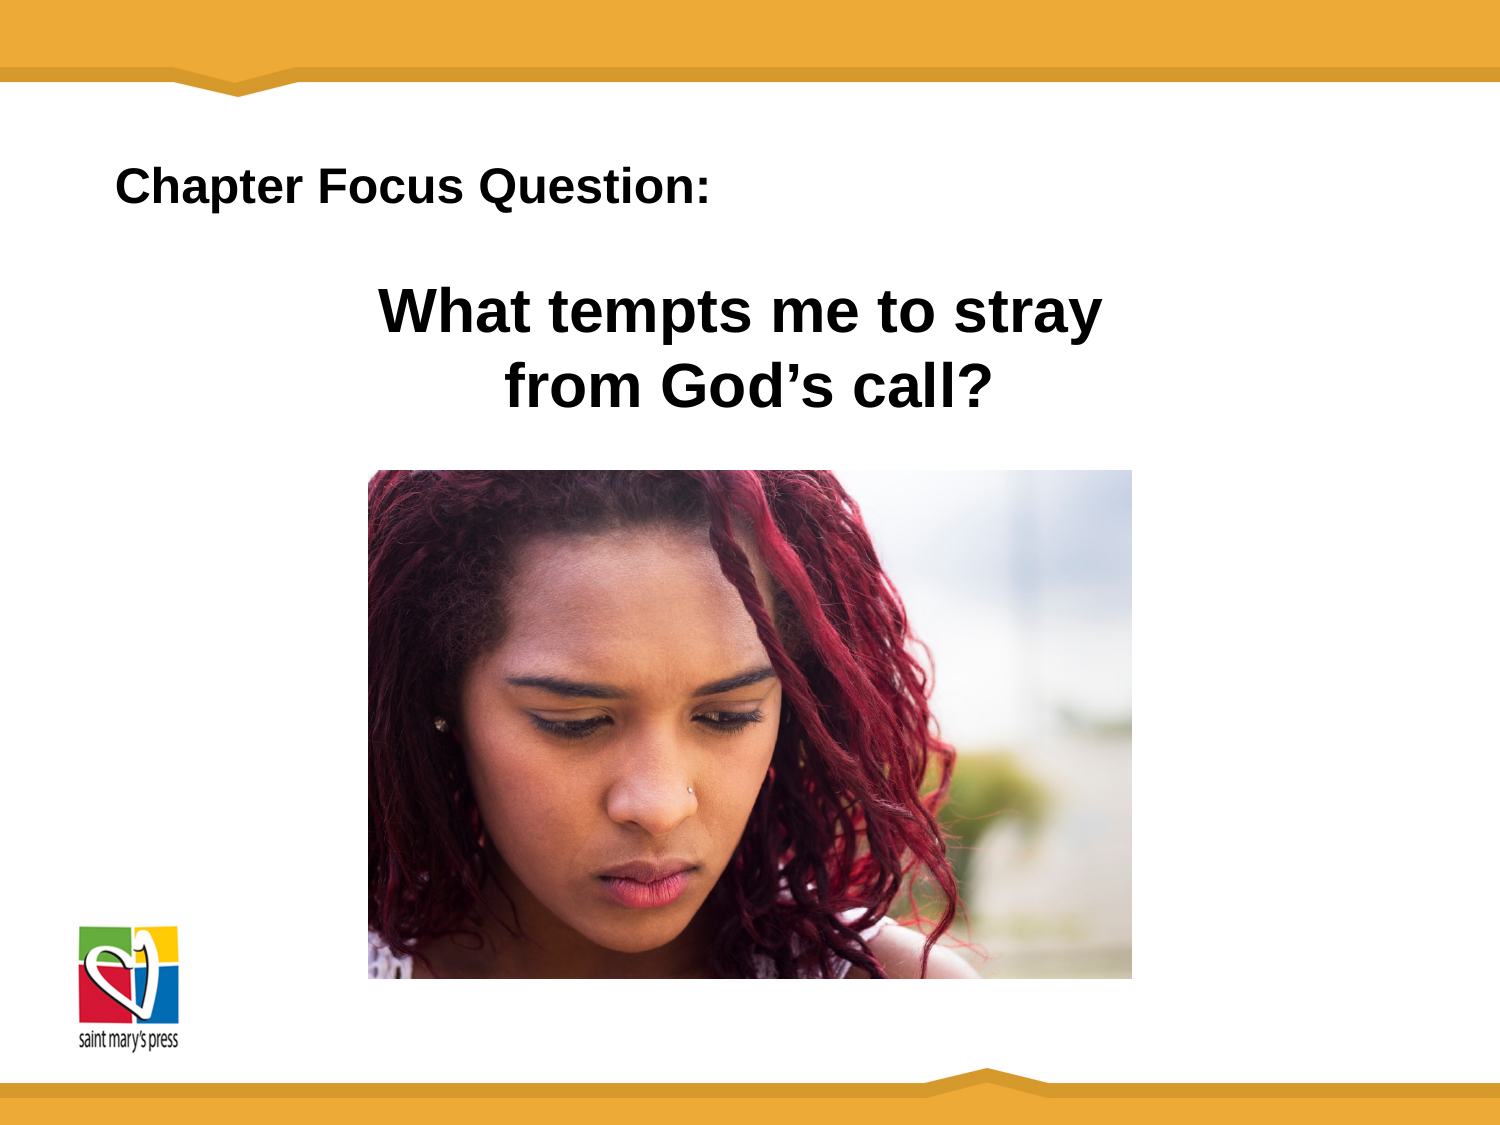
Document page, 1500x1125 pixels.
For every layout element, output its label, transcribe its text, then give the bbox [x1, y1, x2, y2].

picture [0, 0, 1500, 1125]
text_box Chapter Focus Question: [99, 146, 1425, 259]
text_box What tempts me to stray from God’s call? [74, 282, 1425, 483]
